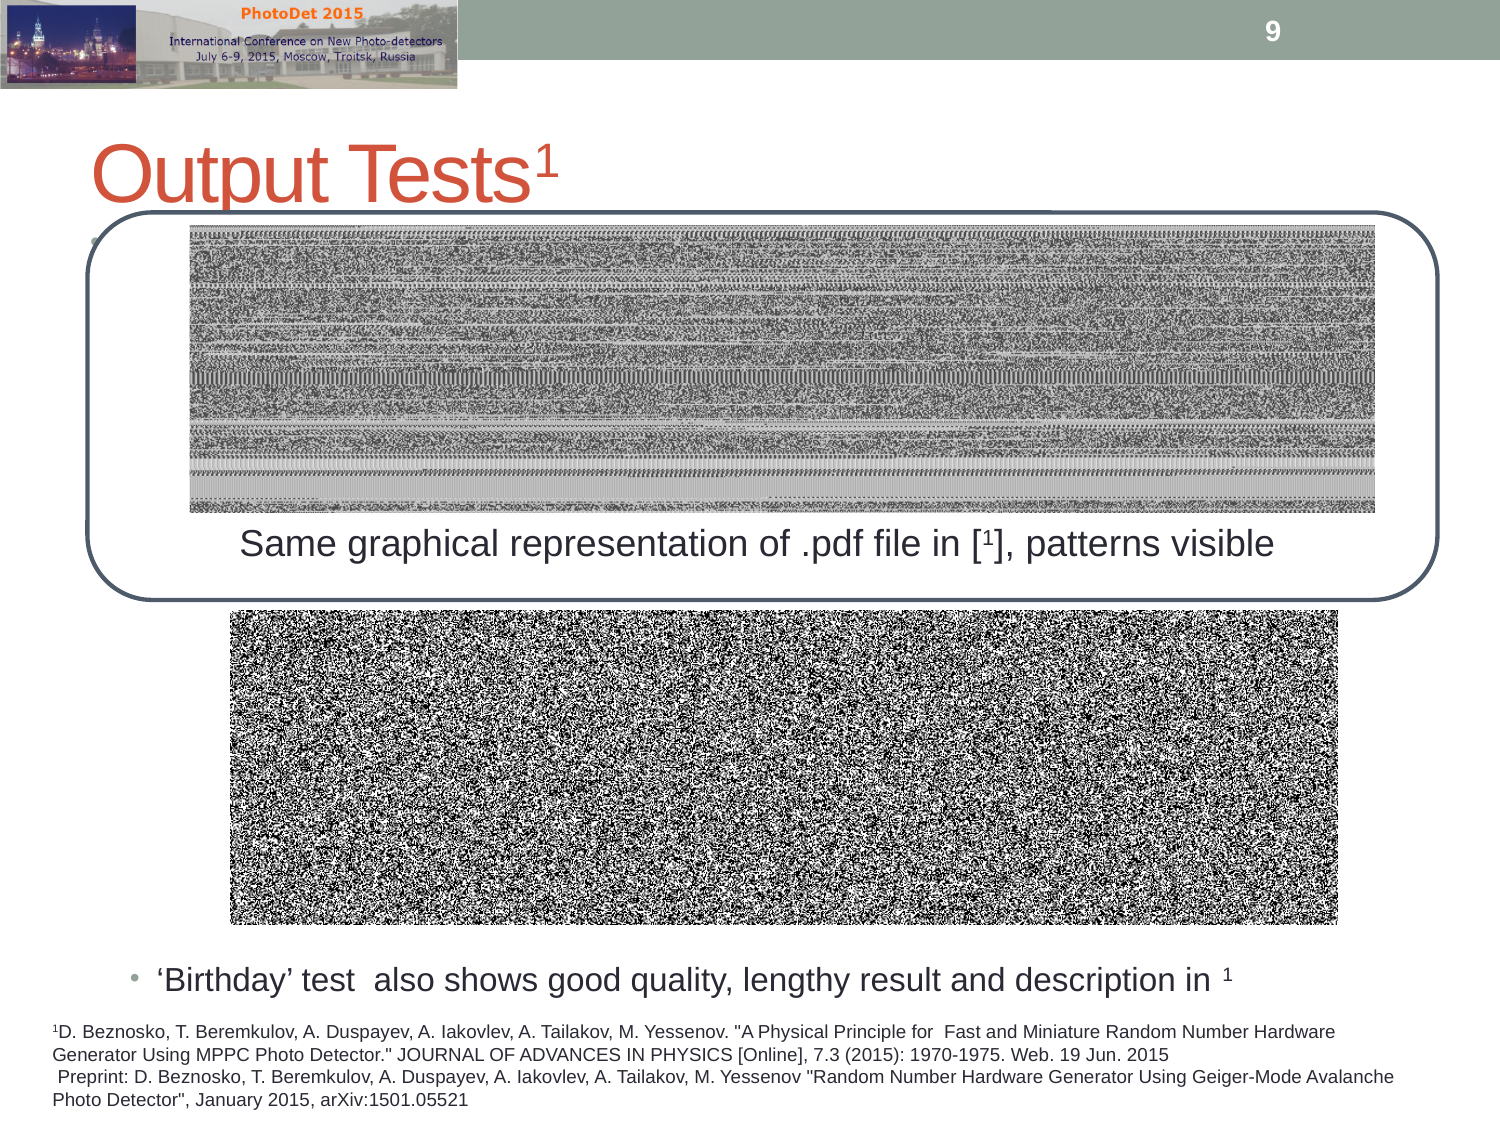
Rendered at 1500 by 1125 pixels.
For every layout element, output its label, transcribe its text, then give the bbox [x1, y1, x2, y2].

slide_number 9 [1250, 3, 1425, 57]
title Output Tests1 [75, 87, 1425, 212]
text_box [87, 212, 1438, 601]
picture [230, 610, 1338, 926]
picture [0, 0, 459, 89]
text_box 1D. Beznosko, T. Beremkulov, A. Duspayev, A. Iakovlev, A. Tailakov, M. Yessenov. "A Physical Principle for Fast and Miniature Random Number Hardware Generator Using MPPC Photo Detector." JOURNAL OF ADVANCES IN PHYSICS [Online], 7.3 (2015): 1970-1975. Web. 19 Jun. 2015 Preprint: D. Beznosko, T. Beremkulov, A. Duspayev, A. Iakovlev, A. Tailakov, M. Yessenov "Random Number Hardware Generator Using Geiger-Mode Avalanche Photo Detector", January 2015, arXiv:1501.05521 [37, 1012, 1438, 1118]
list For each test, a theoretical result is \known for a sample of ‘perfect’ random data, thus allowing a comparison Show only most illustrative tests. Graphical. The bits are read by 8 as a single unsigned integer Resultant value (0-255) is plotted as a pixel brightness No patterns visible ‘Birthday’ test also shows good quality, lengthy result and description in 1 [75, 212, 1425, 1012]
